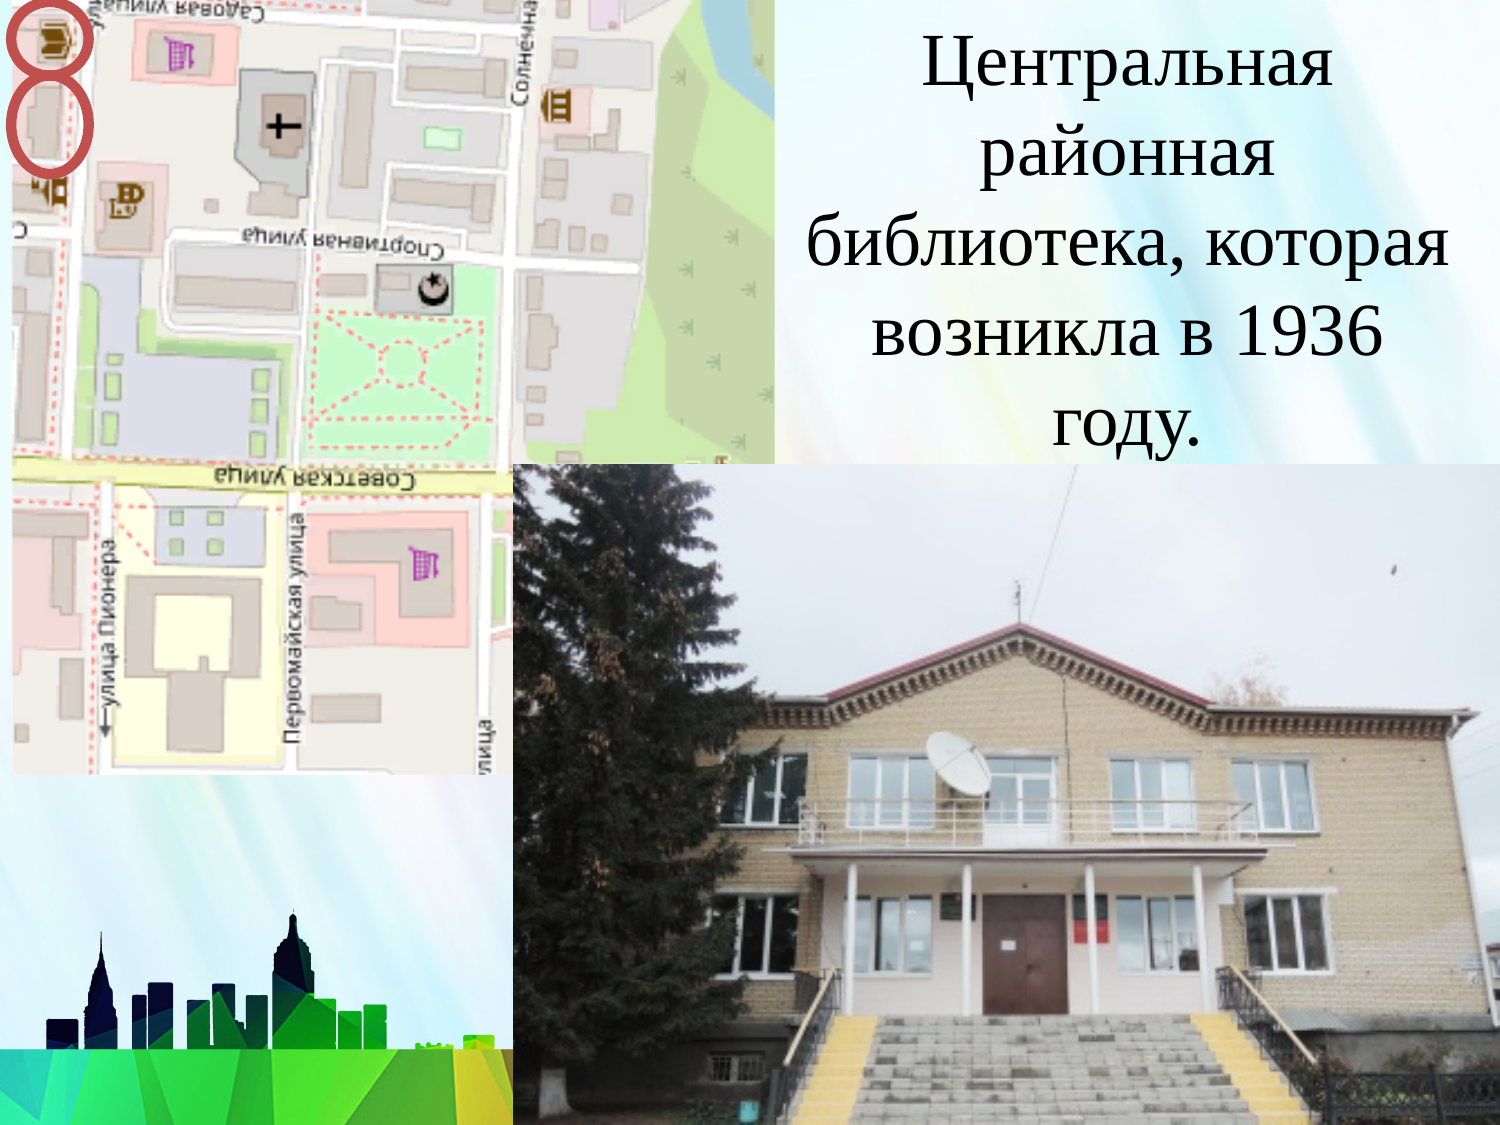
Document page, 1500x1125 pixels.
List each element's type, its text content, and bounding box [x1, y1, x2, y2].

text_box Центральная районная библиотека, которая возникла в 1936 году. [789, 2, 1471, 463]
picture [0, 0, 1500, 1125]
